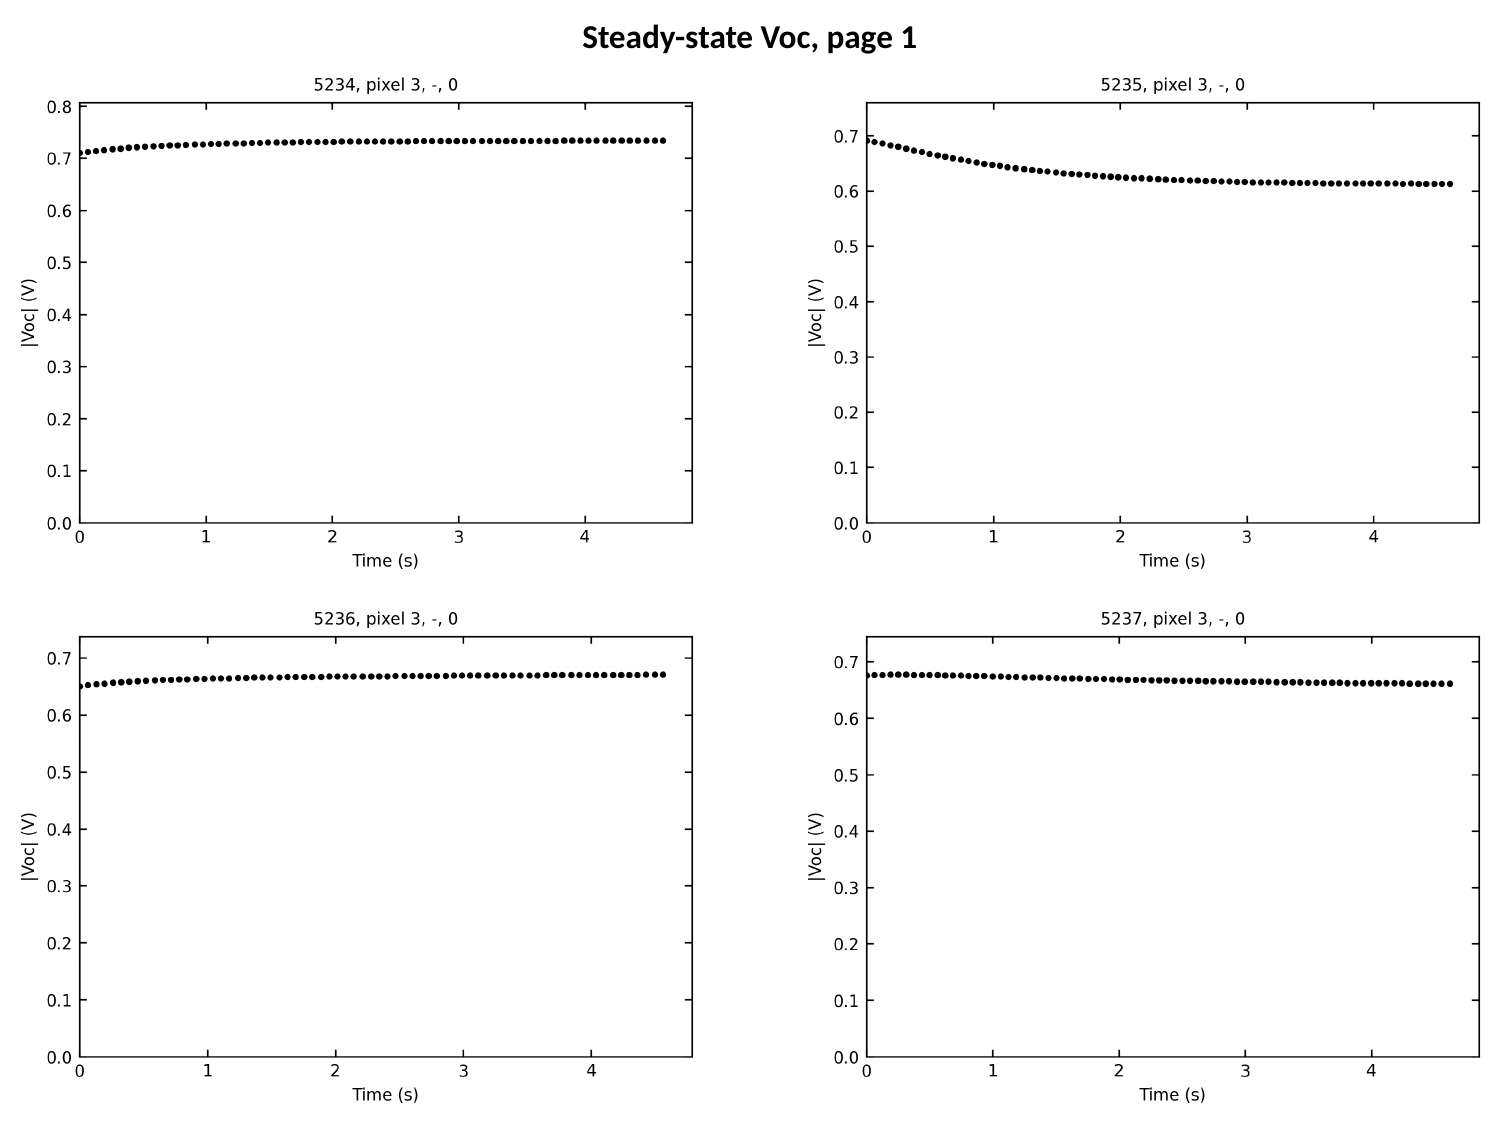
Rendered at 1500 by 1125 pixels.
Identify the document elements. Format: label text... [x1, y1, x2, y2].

picture [787, 56, 1500, 1125]
picture [0, 56, 713, 1125]
title Steady-state Voc, page 1 [0, 0, 1500, 75]
